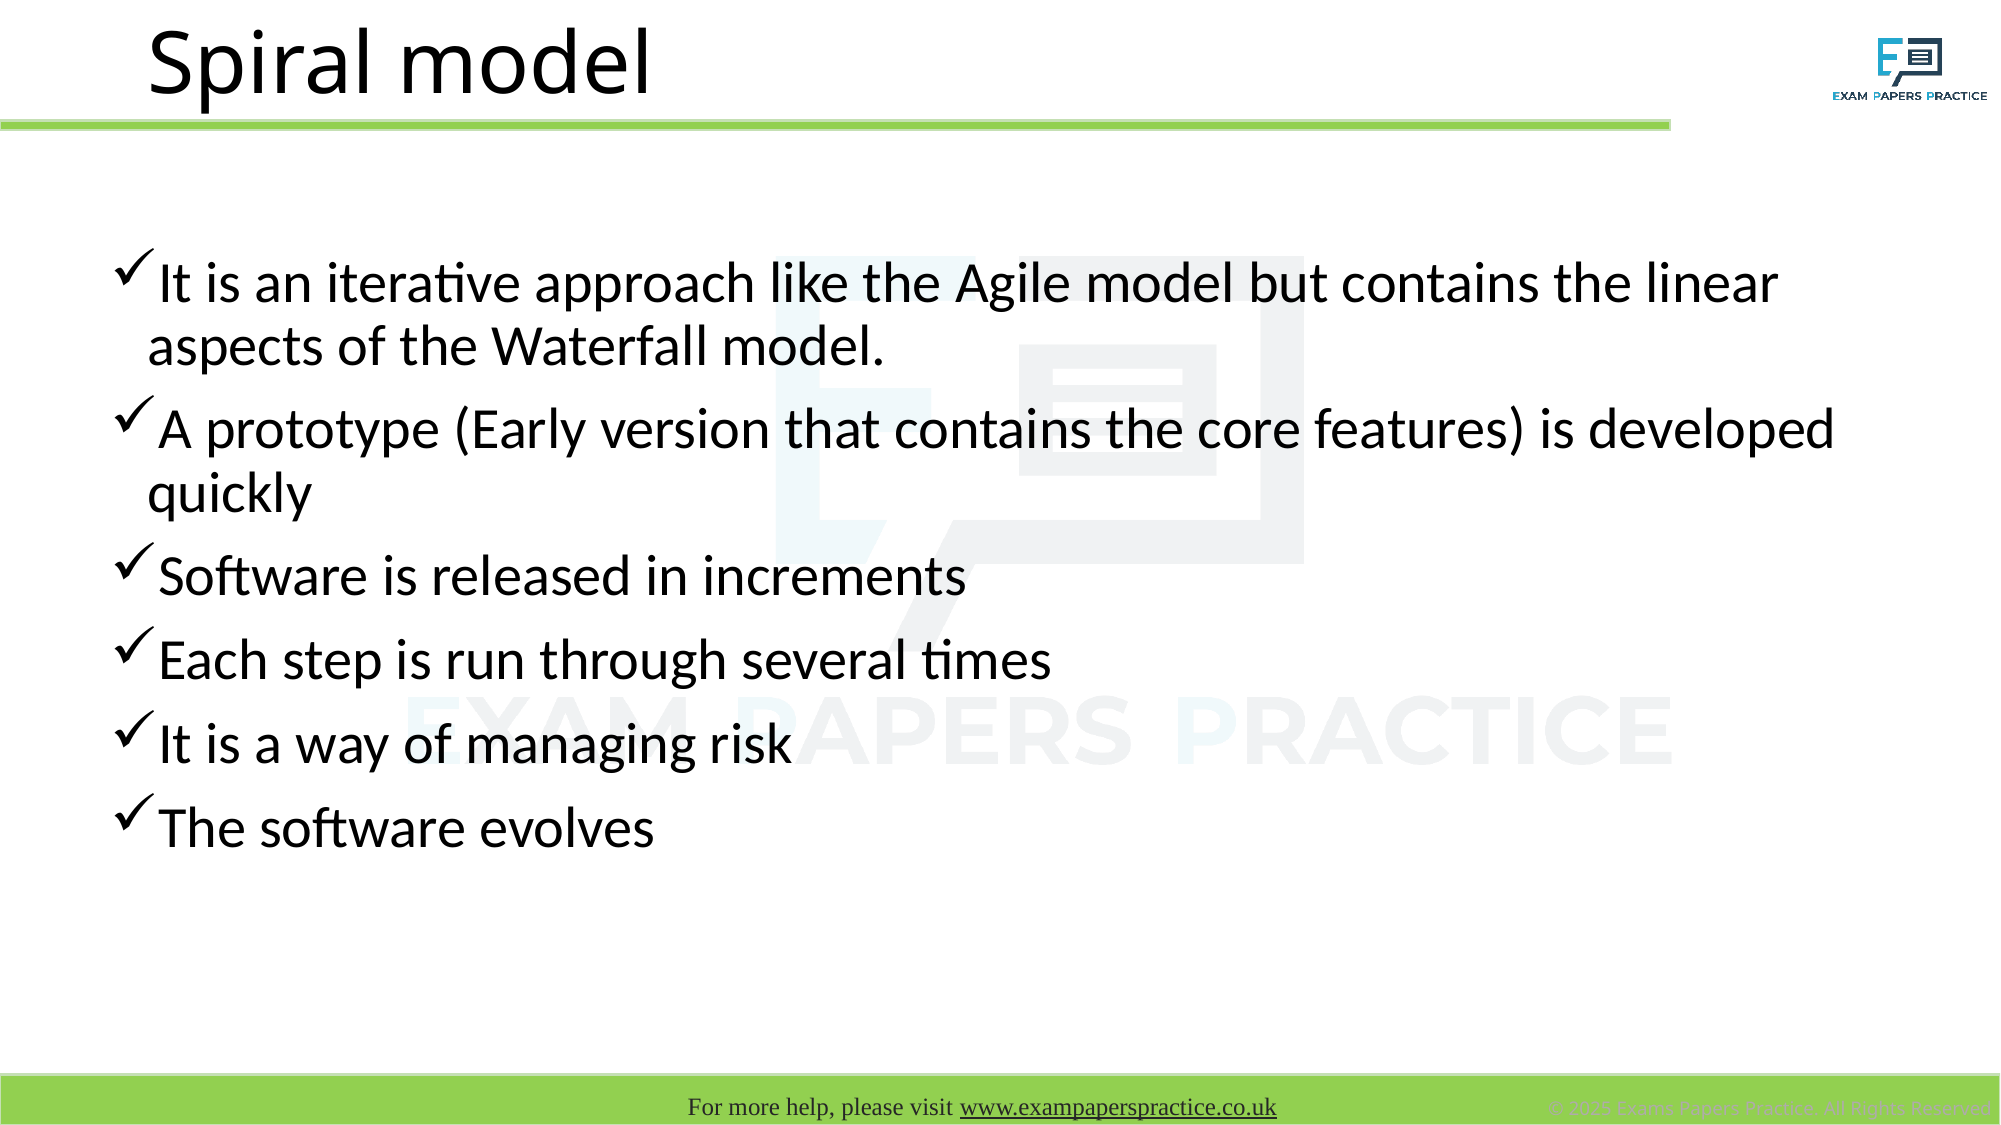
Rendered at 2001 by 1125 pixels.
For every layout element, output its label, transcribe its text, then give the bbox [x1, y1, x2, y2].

title Spiral model [132, 11, 1858, 121]
list It is an iterative approach like the Agile model but contains the linear aspects of the Waterfall model. A prototype (Early version that contains the core features) is developed quickly Software is released in increments Each step is run through several times It is a way of managing risk The software evolves [94, 244, 1906, 959]
